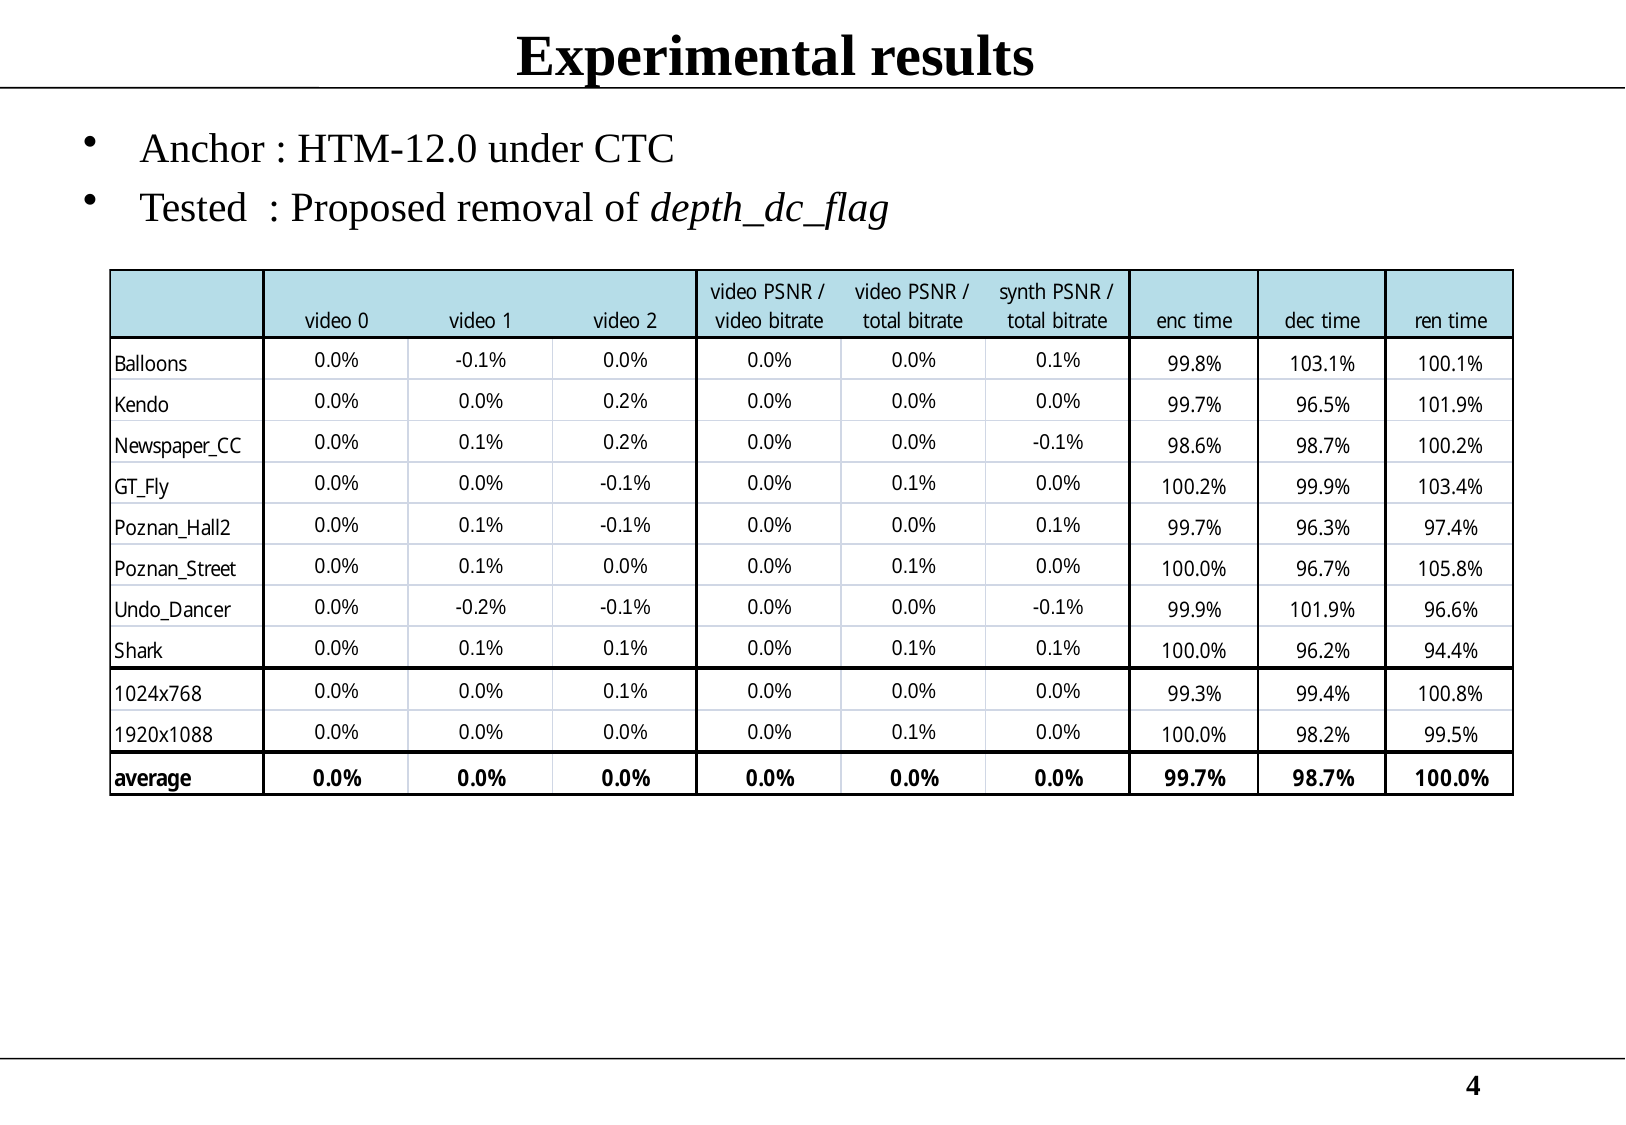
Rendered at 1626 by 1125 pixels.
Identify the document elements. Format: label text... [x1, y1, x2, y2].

picture [109, 269, 1516, 798]
list Anchor : HTM-12.0 under CTC Tested : Proposed removal of depth_dc_flag [68, 113, 1544, 1005]
title Experimental results [68, 9, 1484, 94]
slide_number 4 [1403, 1058, 1544, 1106]
